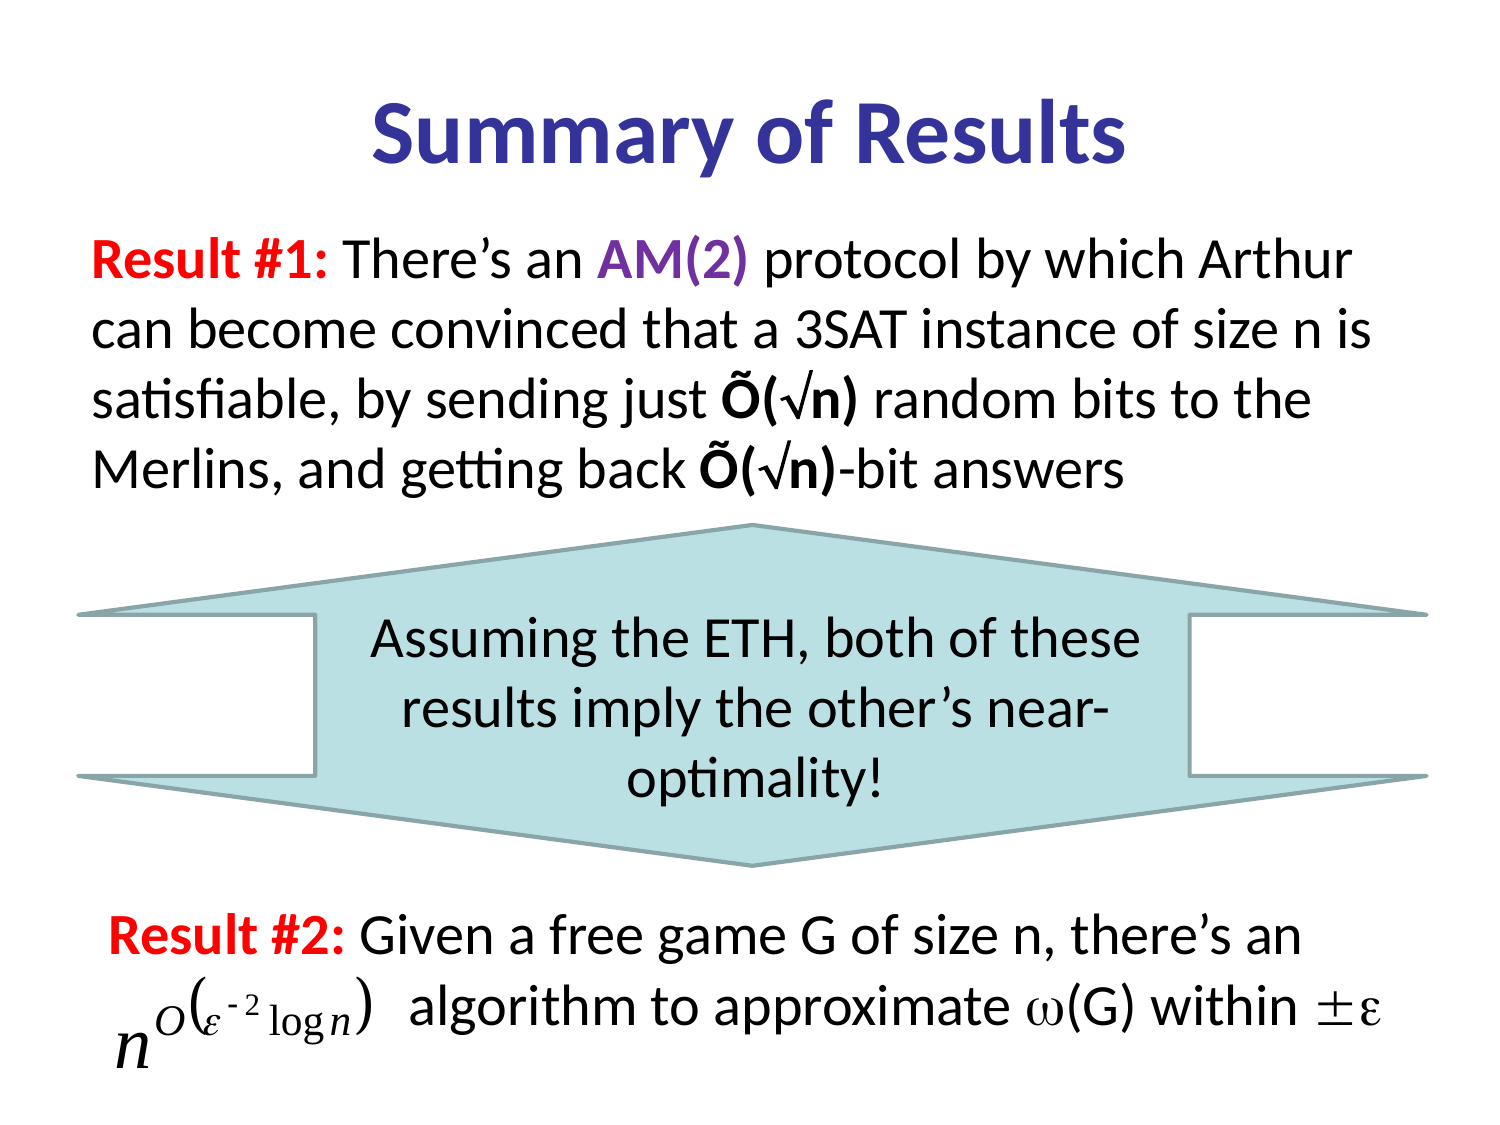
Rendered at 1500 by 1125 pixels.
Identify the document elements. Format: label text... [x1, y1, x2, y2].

text_box Assuming the ETH, both of these results imply the other’s near-optimality! [324, 591, 1188, 817]
text_box [76, 522, 1429, 811]
text_box Result #2: Given a free game G of size n, there’s an algorithm to approximate (G) within  [93, 889, 1407, 1044]
text_box [370, 817, 1135, 868]
title Summary of Results [75, 50, 1425, 204]
text_box Result #1: There’s an AM(2) protocol by which Arthur can become convinced that a 3Sat instance of size n is satisfiable, by sending just Õ(n) random bits to the Merlins, and getting back Õ(n)-bit answers [76, 212, 1425, 508]
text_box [102, 974, 377, 1088]
